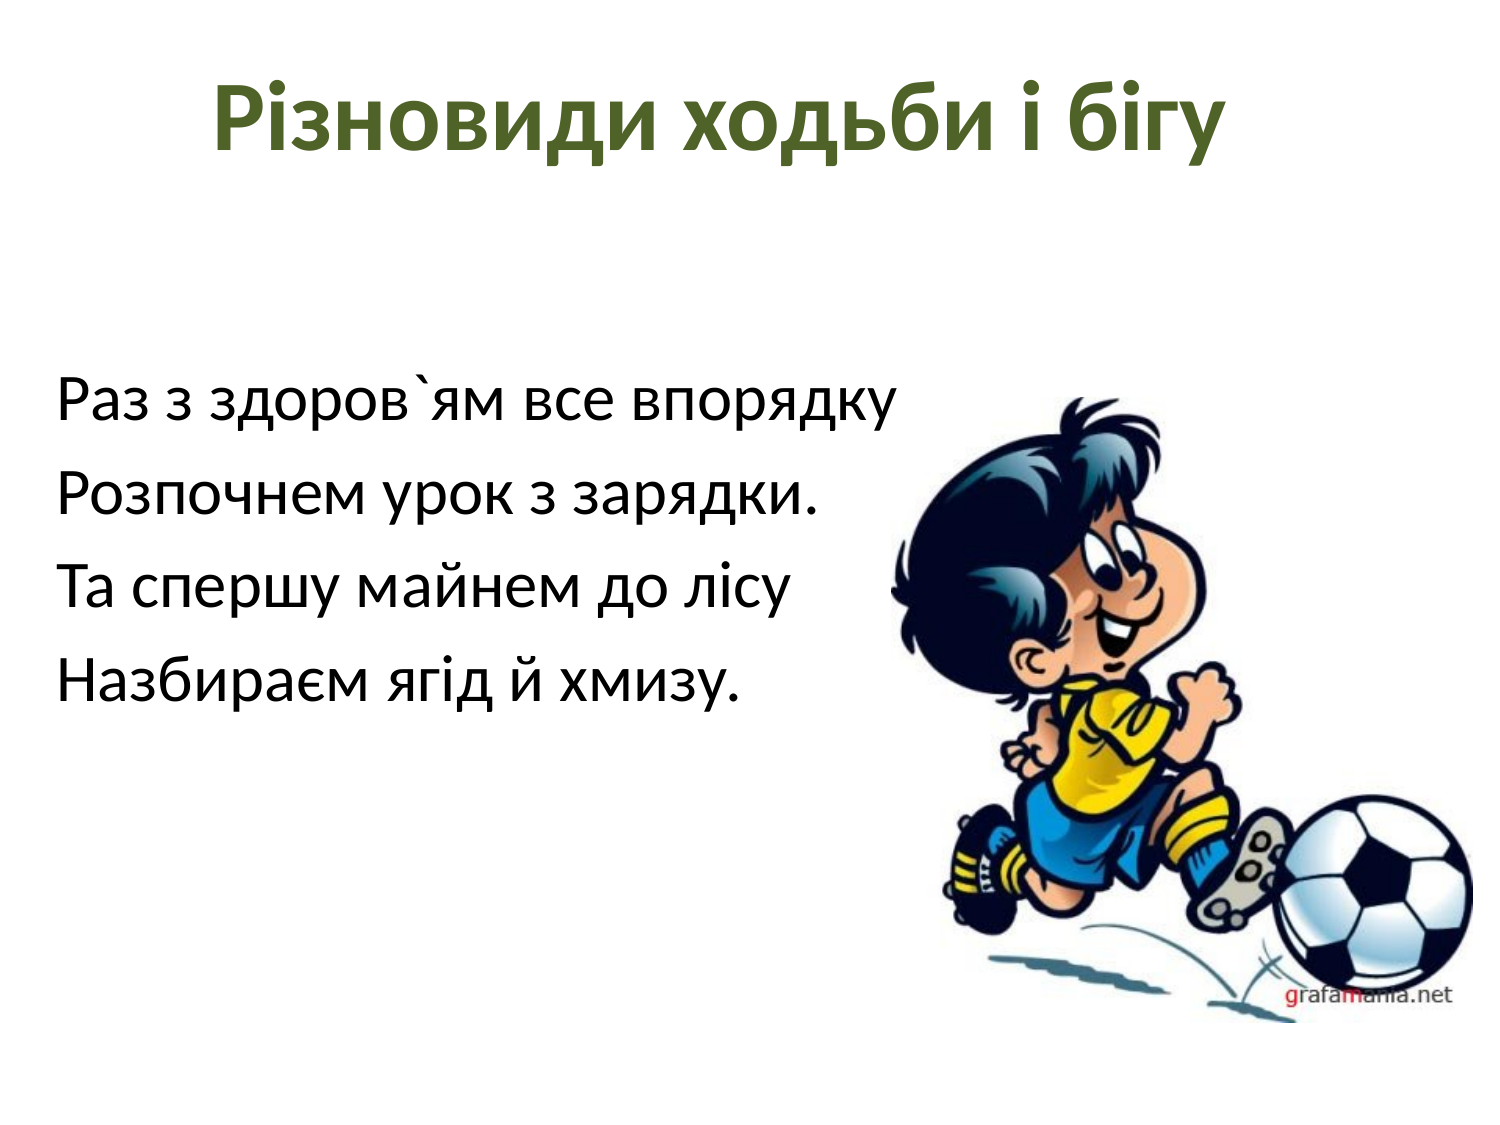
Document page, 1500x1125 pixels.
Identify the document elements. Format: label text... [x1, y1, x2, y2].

picture [891, 396, 1474, 1023]
text_box Різновиди ходьби і бігу [147, 42, 1294, 178]
list Раз з здоров`ям все впорядку Розпочнем урок з зарядки. Та спершу майнем до лісу Назбираєм ягід й хмизу. [41, 346, 975, 929]
